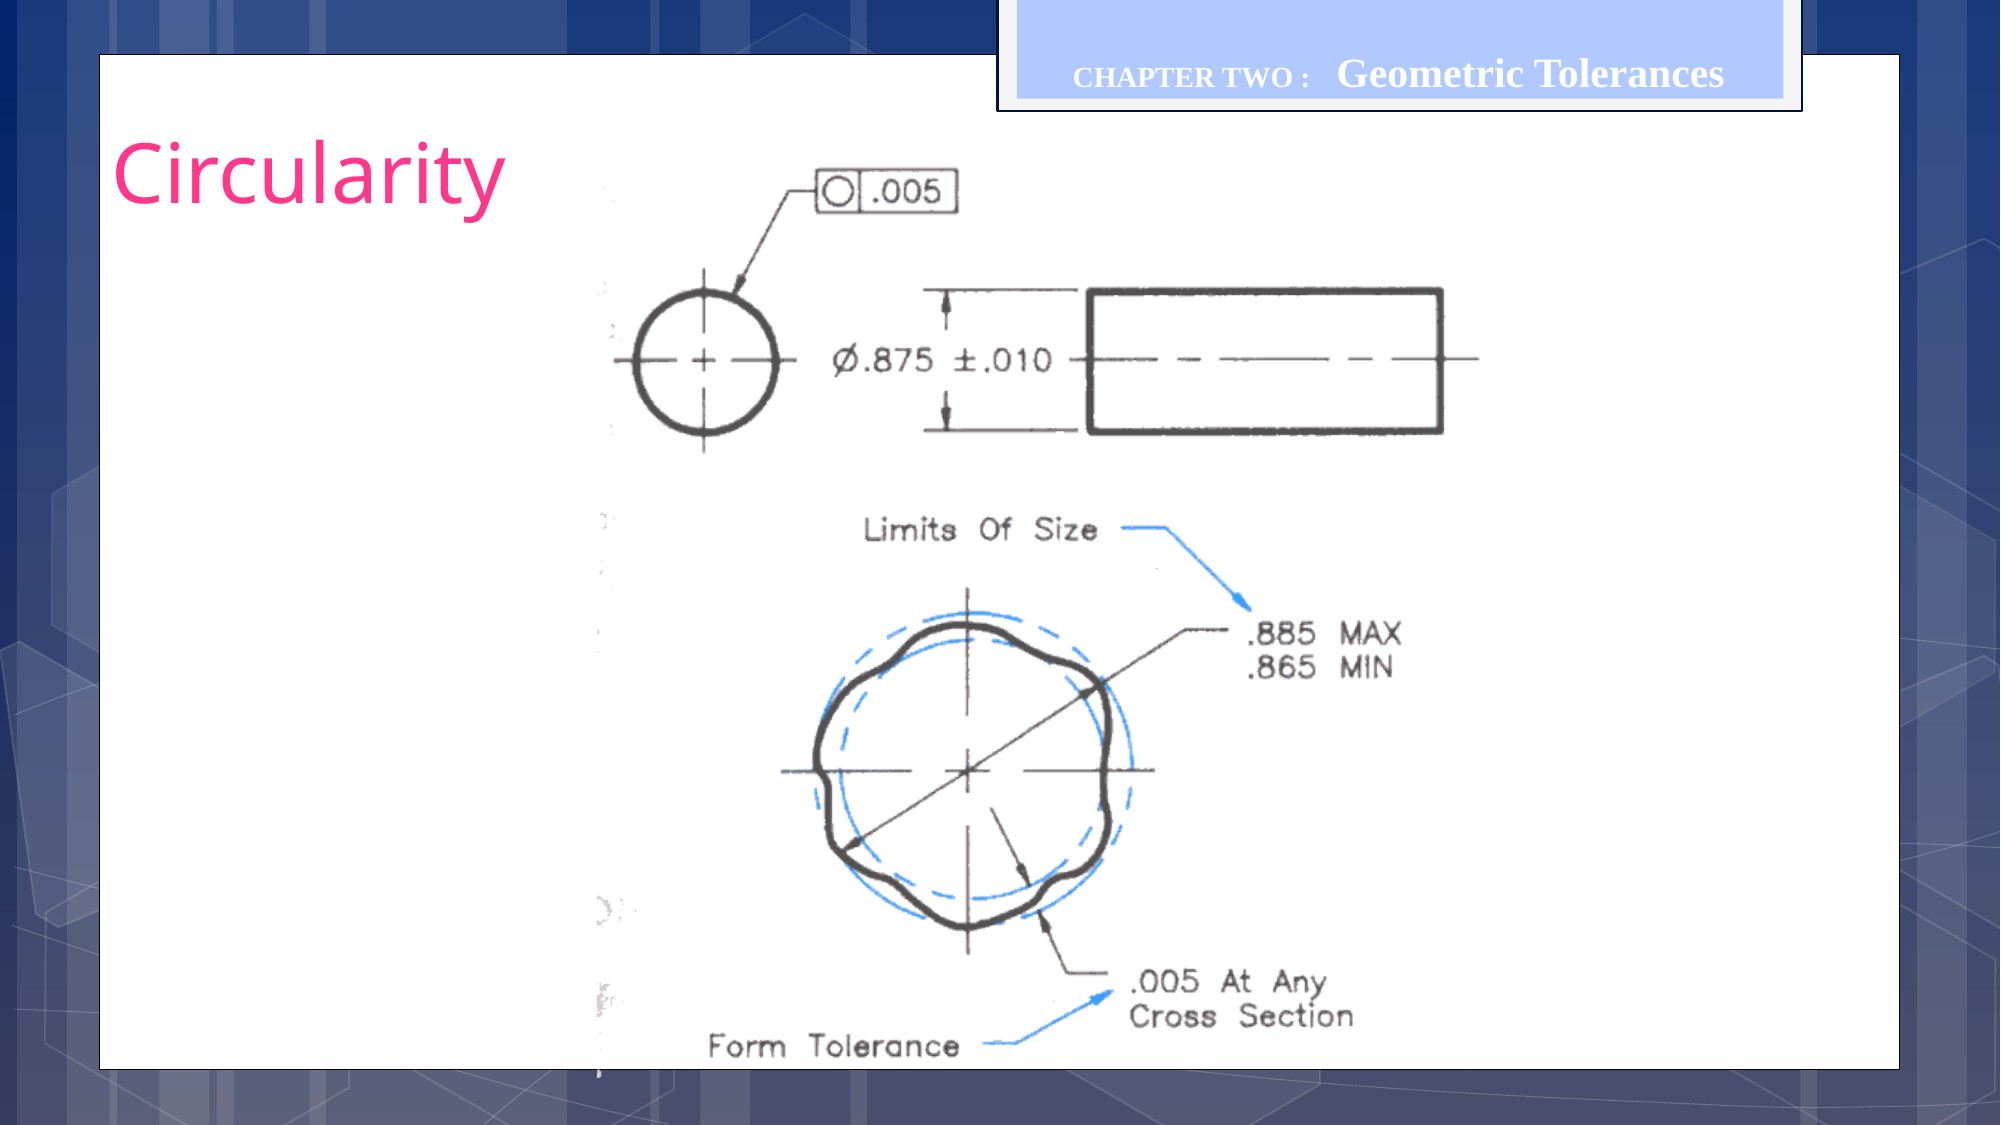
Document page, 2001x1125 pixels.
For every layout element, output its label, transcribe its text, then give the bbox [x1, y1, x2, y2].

text_box CHAPTER TWO : Geometric Tolerances [940, 0, 1858, 110]
picture [596, 127, 1526, 1078]
title Circularity [96, 40, 1634, 228]
